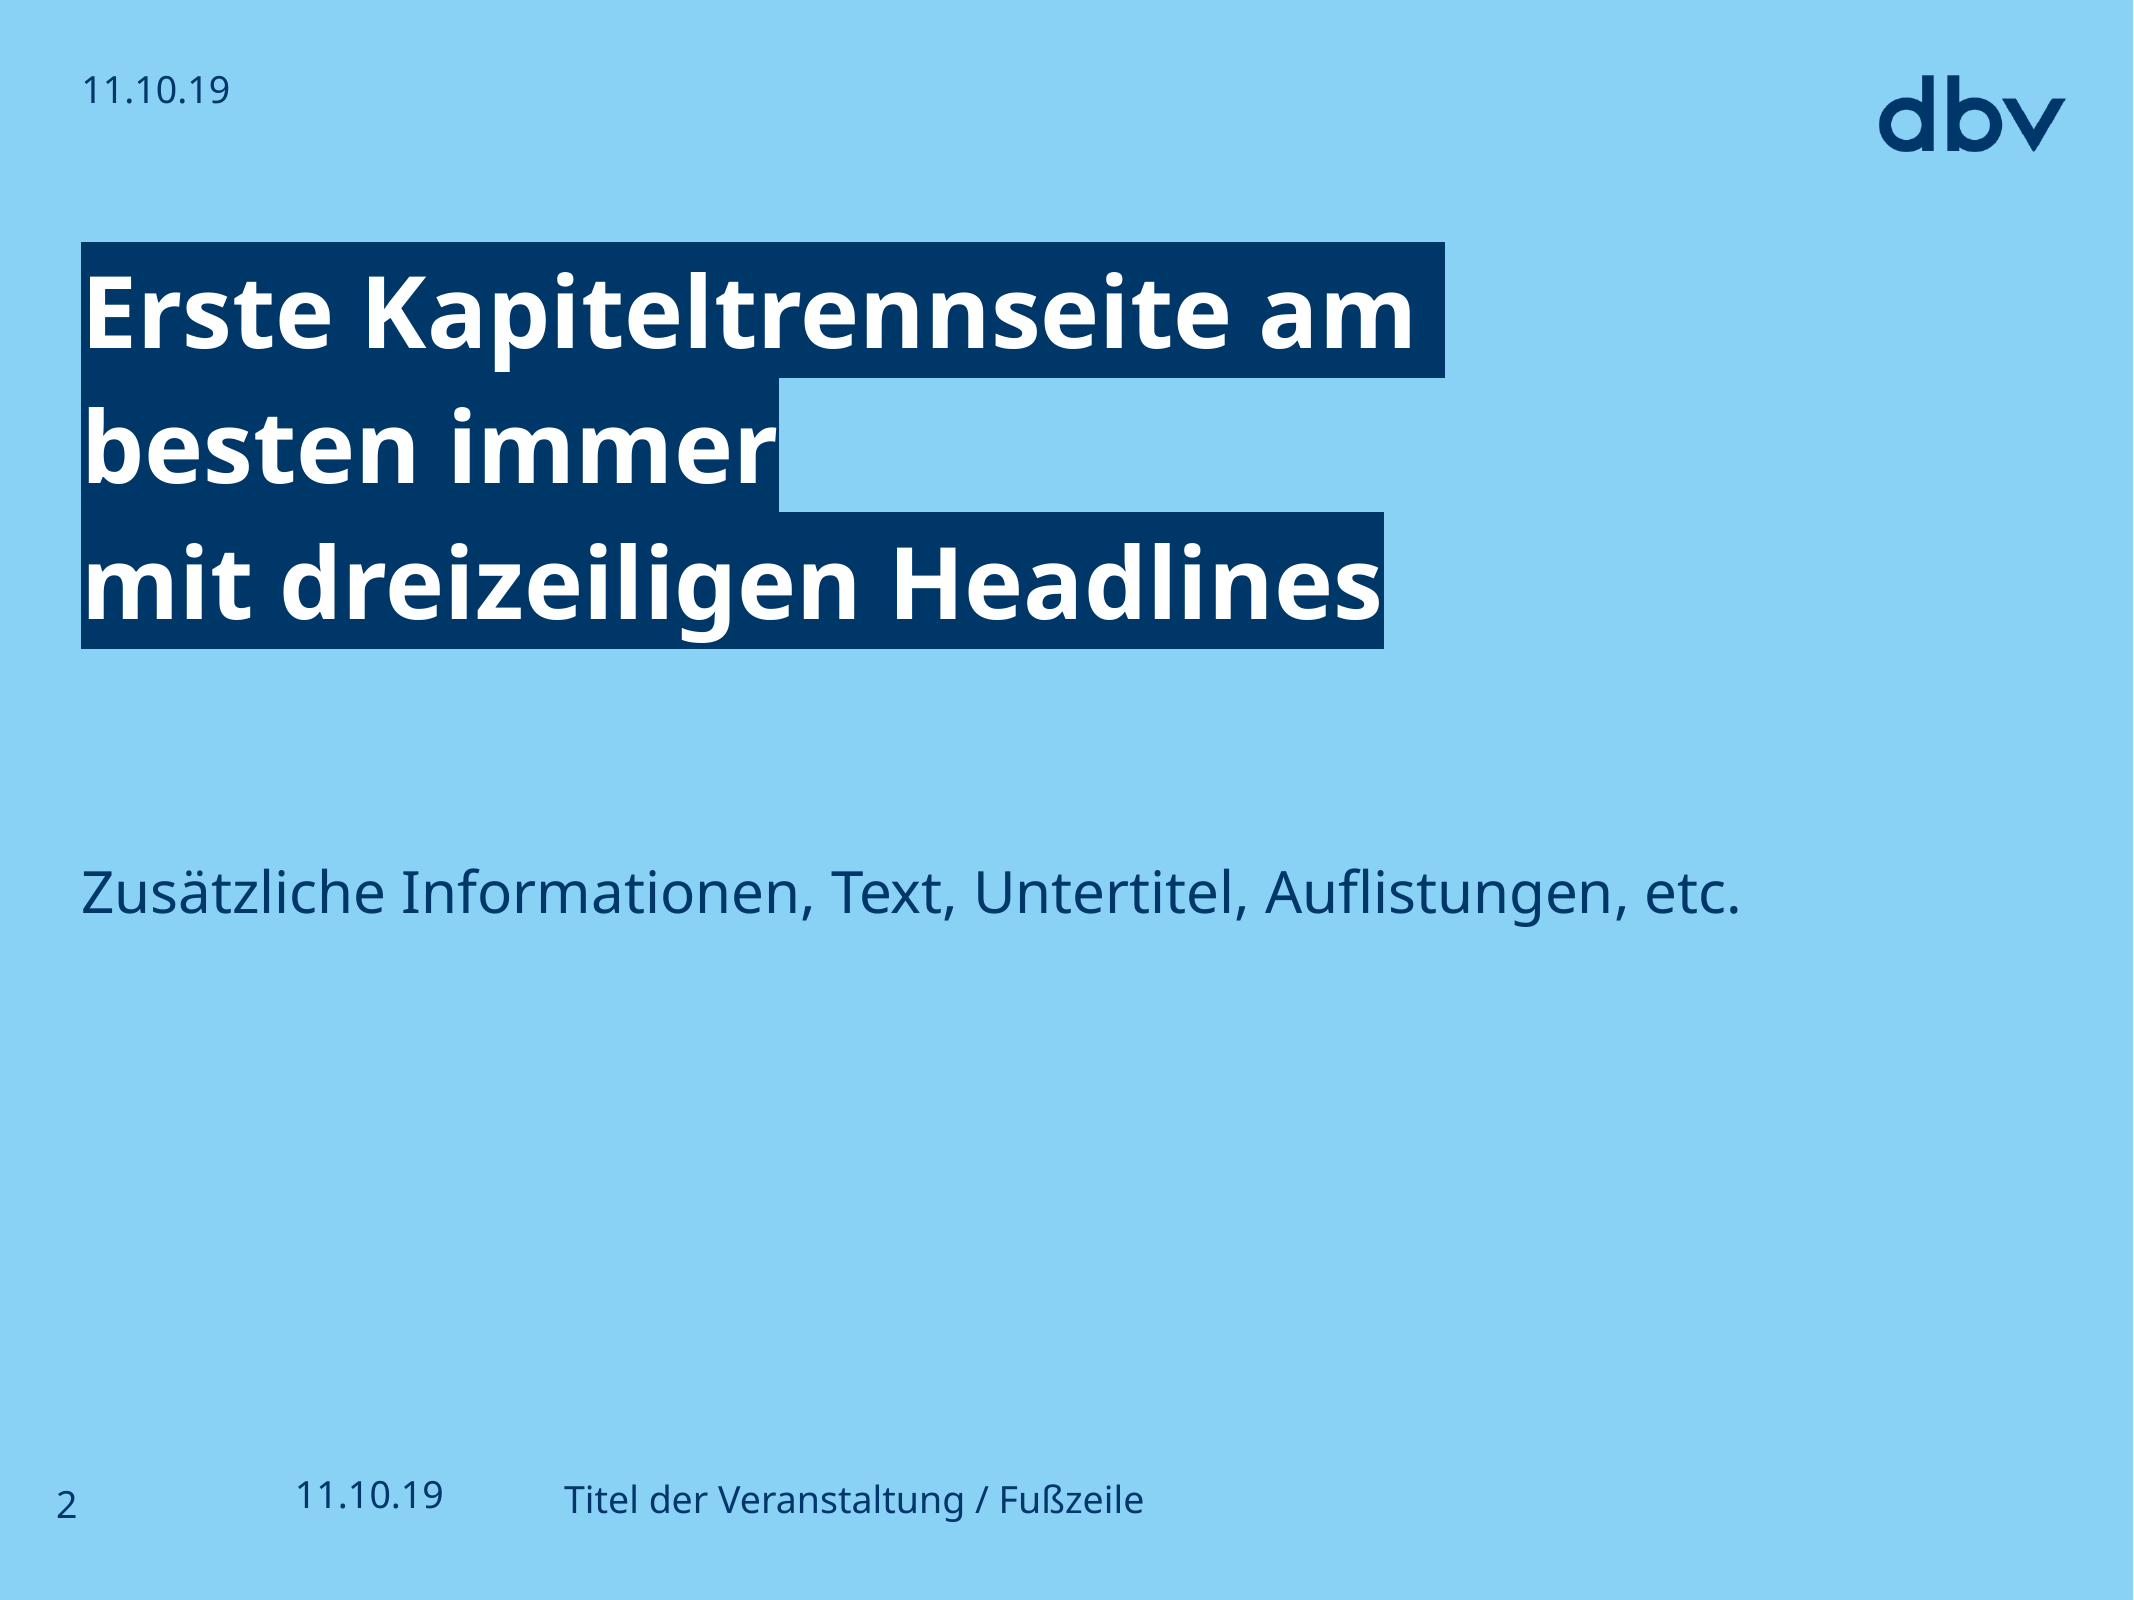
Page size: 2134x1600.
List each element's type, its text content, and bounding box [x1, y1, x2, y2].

list 11.10.19 [66, 63, 1715, 132]
list 11.10.19 [295, 1476, 507, 1545]
footer Titel der Veranstaltung / Fußzeile [564, 1476, 1681, 1562]
list Zusätzliche Informationen, Text, Untertitel, Auflistungen, etc. [66, 841, 2042, 1465]
list Erste Kapiteltrennseite am besten immer mit dreizeiligen Headlines [66, 225, 2042, 841]
picture [1802, 0, 2134, 226]
